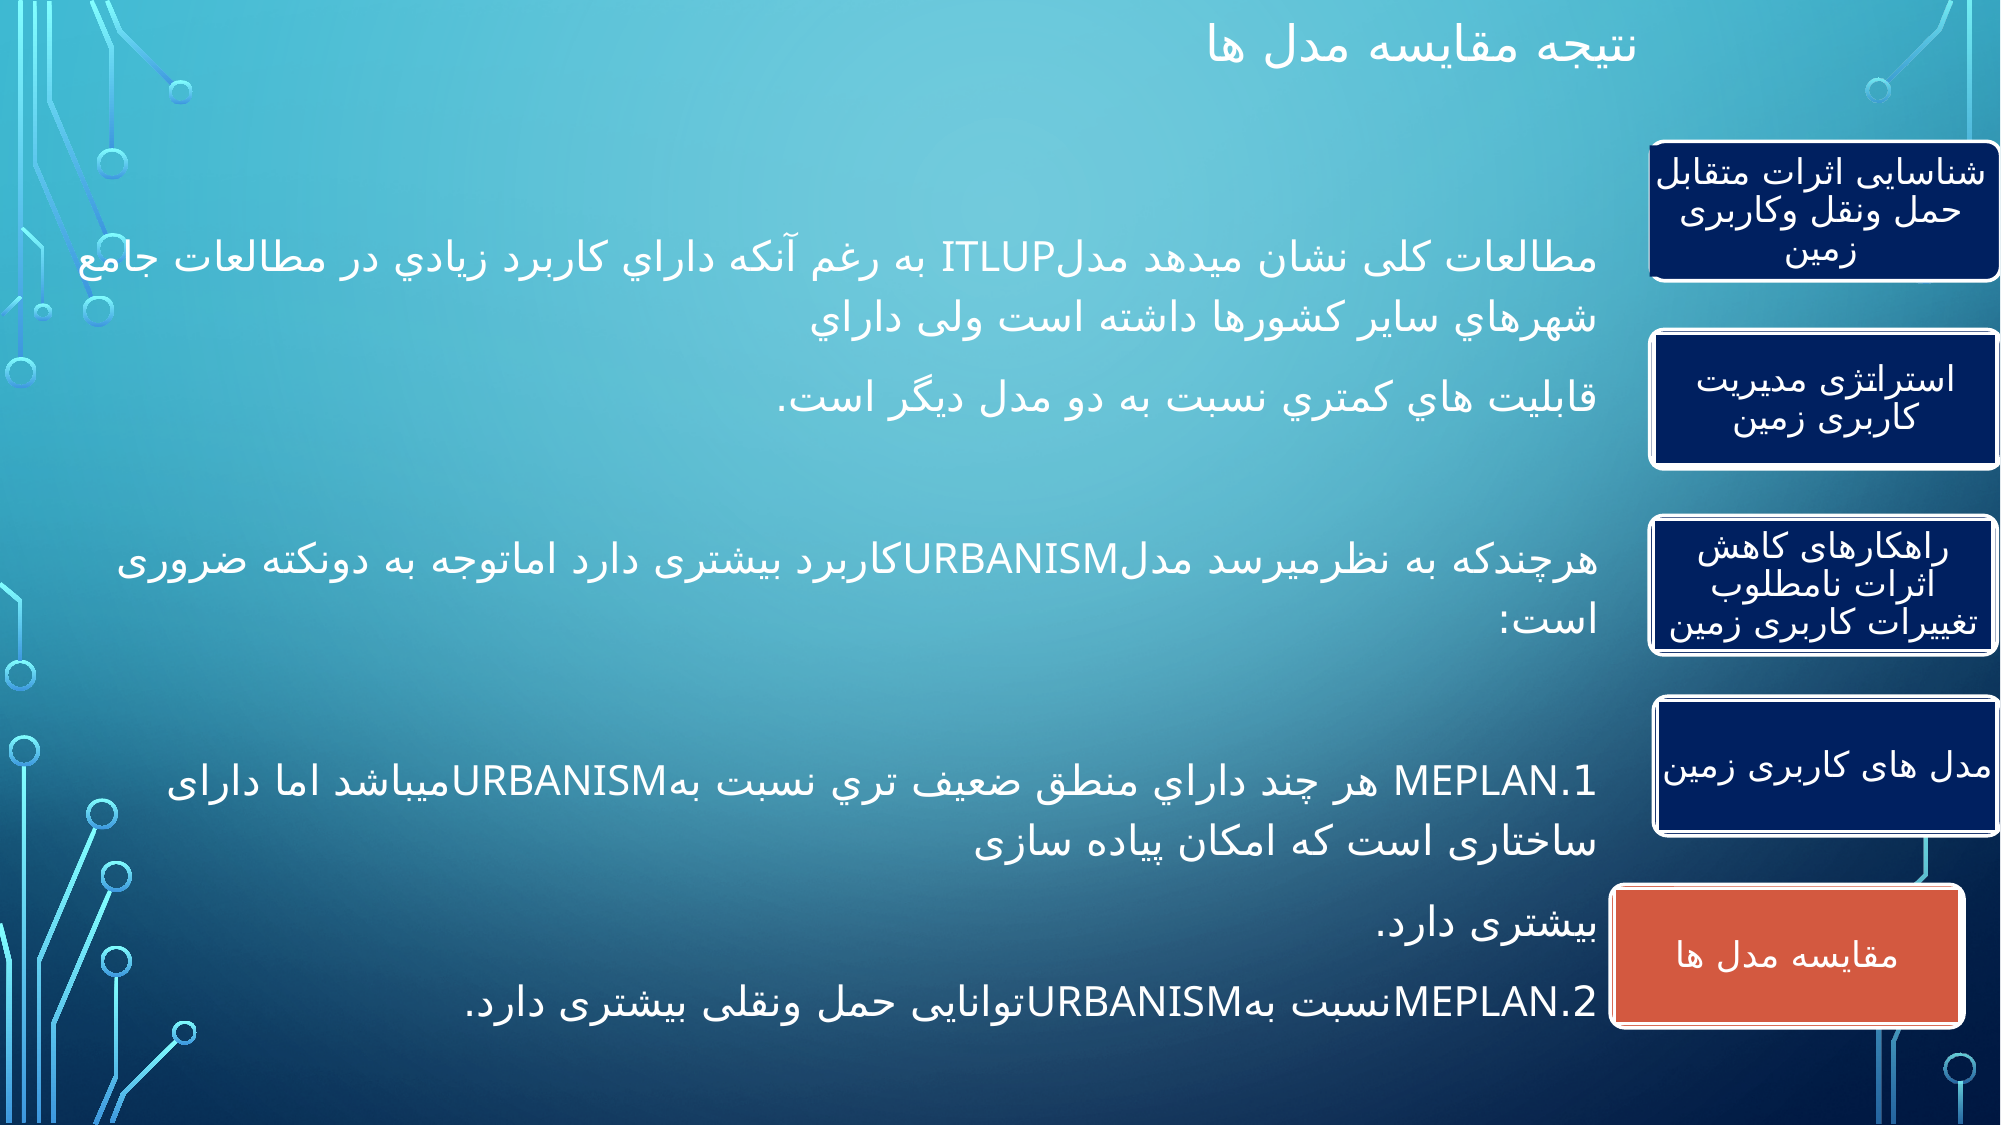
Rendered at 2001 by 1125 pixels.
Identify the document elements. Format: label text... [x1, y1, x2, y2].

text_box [1609, 884, 1965, 1028]
footer [664, 1016, 1298, 1077]
list مطالعات کلی نشان میدهد مدلITLUP به رغم آنکه داراي کاربرد زیادي در مطالعات جامع شهرهاي سایر کشورها داشته است ولی داراي قابلیت هاي کمتري نسبت به دو مدل دیگر است. هرچندکه به نظرمیرسد مدلURBANISMکاربرد بیشتری دارد اماتوجه به دونکته ضروری است: 1.MEPLAN هر چند داراي منطق ضعیف تري نسبت بهURBANISMمیباشد اما دارای ساختاری است که امکان پیاده سازی بیشتری دارد. 2.MEPLANنسبت بهURBANISMتوانایی حمل ونقلی بیشتری دارد. [52, 211, 1615, 955]
title نتیجه مقایسه مدل ها [521, 0, 2000, 139]
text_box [1649, 515, 1998, 656]
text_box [1653, 696, 2000, 836]
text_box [1649, 141, 2000, 281]
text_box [1649, 329, 2000, 470]
